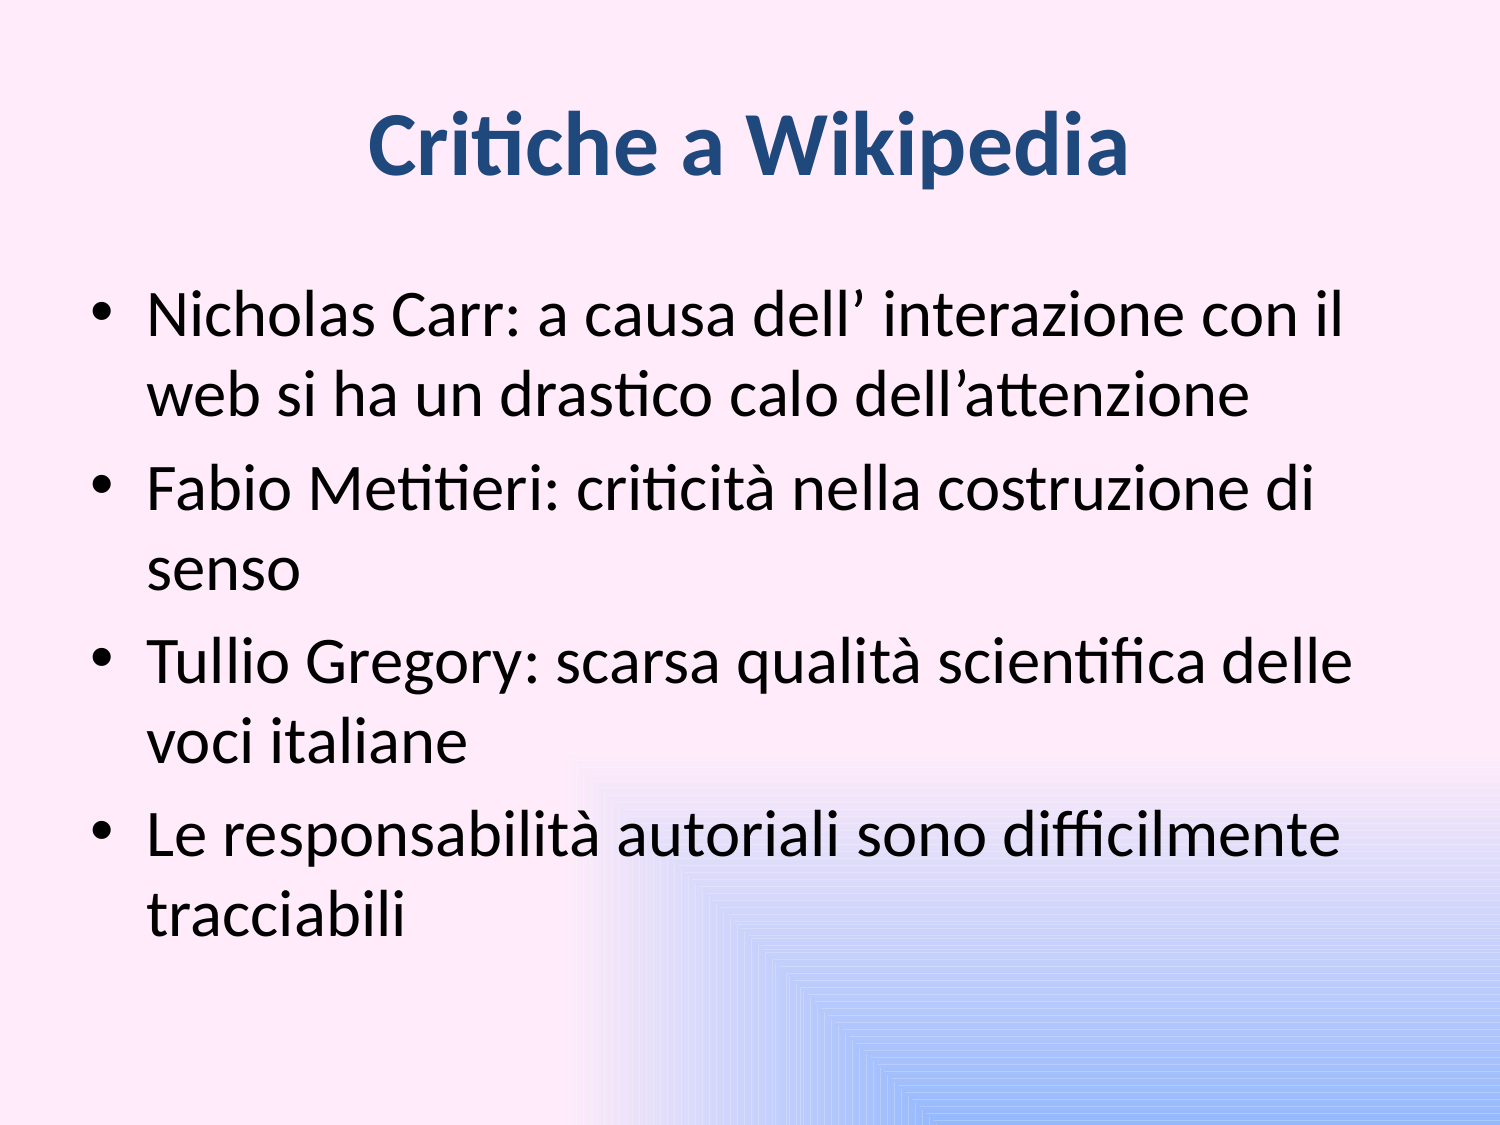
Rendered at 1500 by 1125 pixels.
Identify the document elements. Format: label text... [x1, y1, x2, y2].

list Nicholas Carr: a causa dell’ interazione con il web si ha un drastico calo dell’attenzione Fabio Metitieri: criticità nella costruzione di senso Tullio Gregory: scarsa qualità scientifica delle voci italiane Le responsabilità autoriali sono difficilmente tracciabili [75, 262, 1425, 1005]
title Critiche a Wikipedia [75, 45, 1425, 233]
